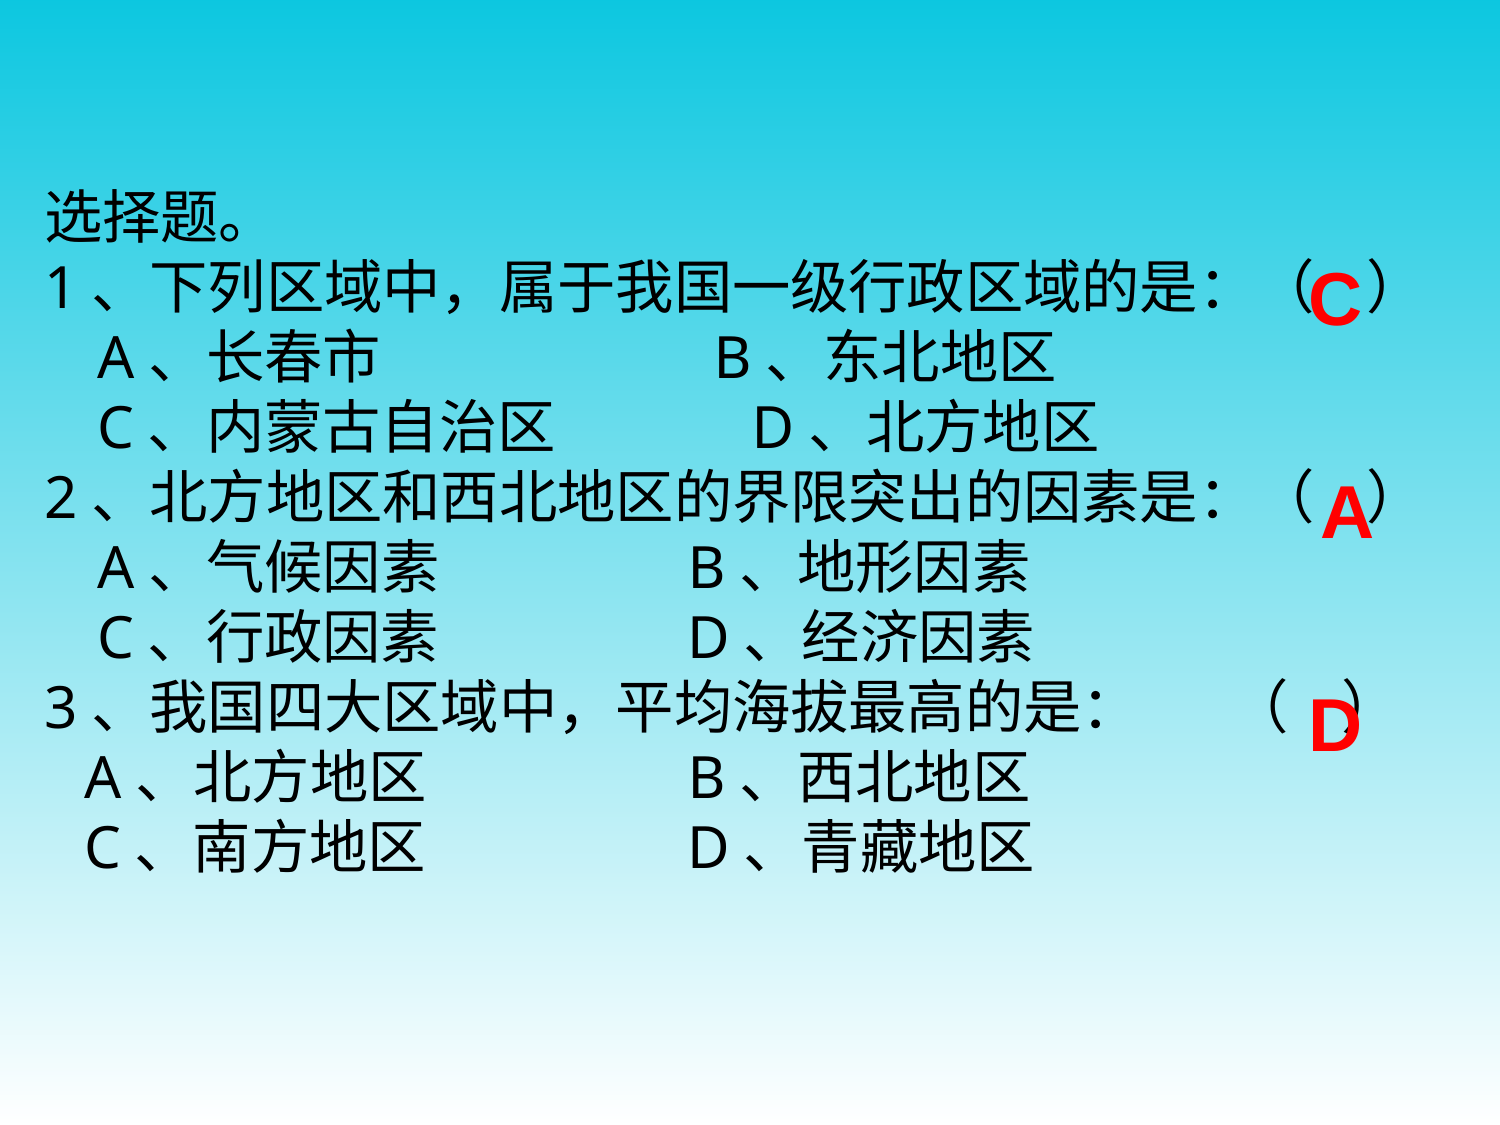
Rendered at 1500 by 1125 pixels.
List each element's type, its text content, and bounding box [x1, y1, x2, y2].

text_box A [1305, 456, 1390, 561]
text_box 选择题。 1、下列区域中，属于我国一级行政区域的是：（ ） A、长春市 B、东北地区 C、内蒙古自治区 D、北方地区 2、北方地区和西北地区的界限突出的因素是：（ ） A、气候因素 B、地形因素 C、行政因素 D、经济因素 3、我国四大区域中，平均海拔最高的是： （ ） A、北方地区 B、西北地区 C、南方地区 D、青藏地区 [29, 173, 1500, 888]
text_box C [1293, 243, 1378, 349]
text_box D [1293, 668, 1378, 774]
